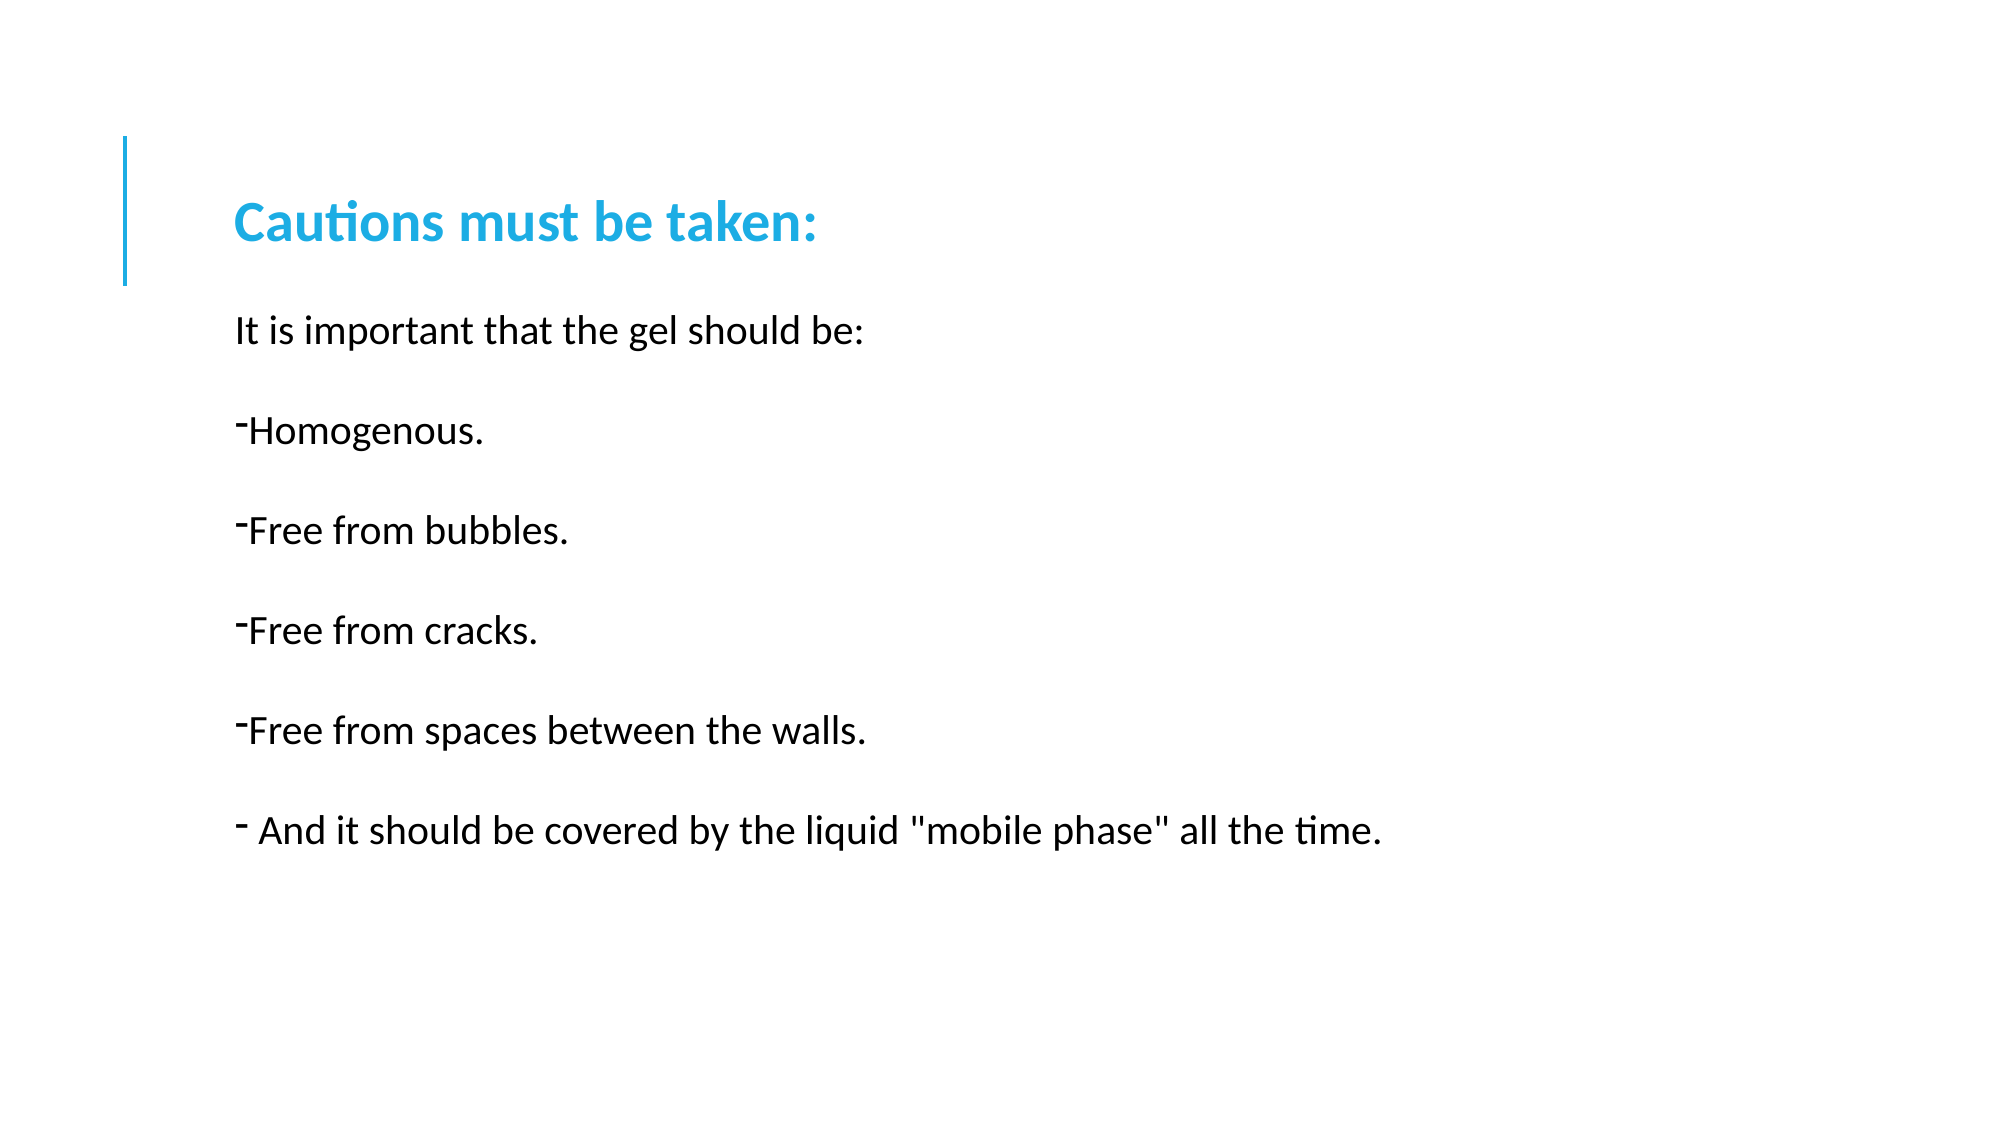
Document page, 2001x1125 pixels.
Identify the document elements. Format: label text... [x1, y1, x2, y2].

text_box Cautions must be taken: It is important that the gel should be: Homogenous. Free from bubbles. Free from cracks. Free from spaces between the walls. And it should be covered by the liquid "mobile phase" all the time. [220, 175, 1731, 861]
